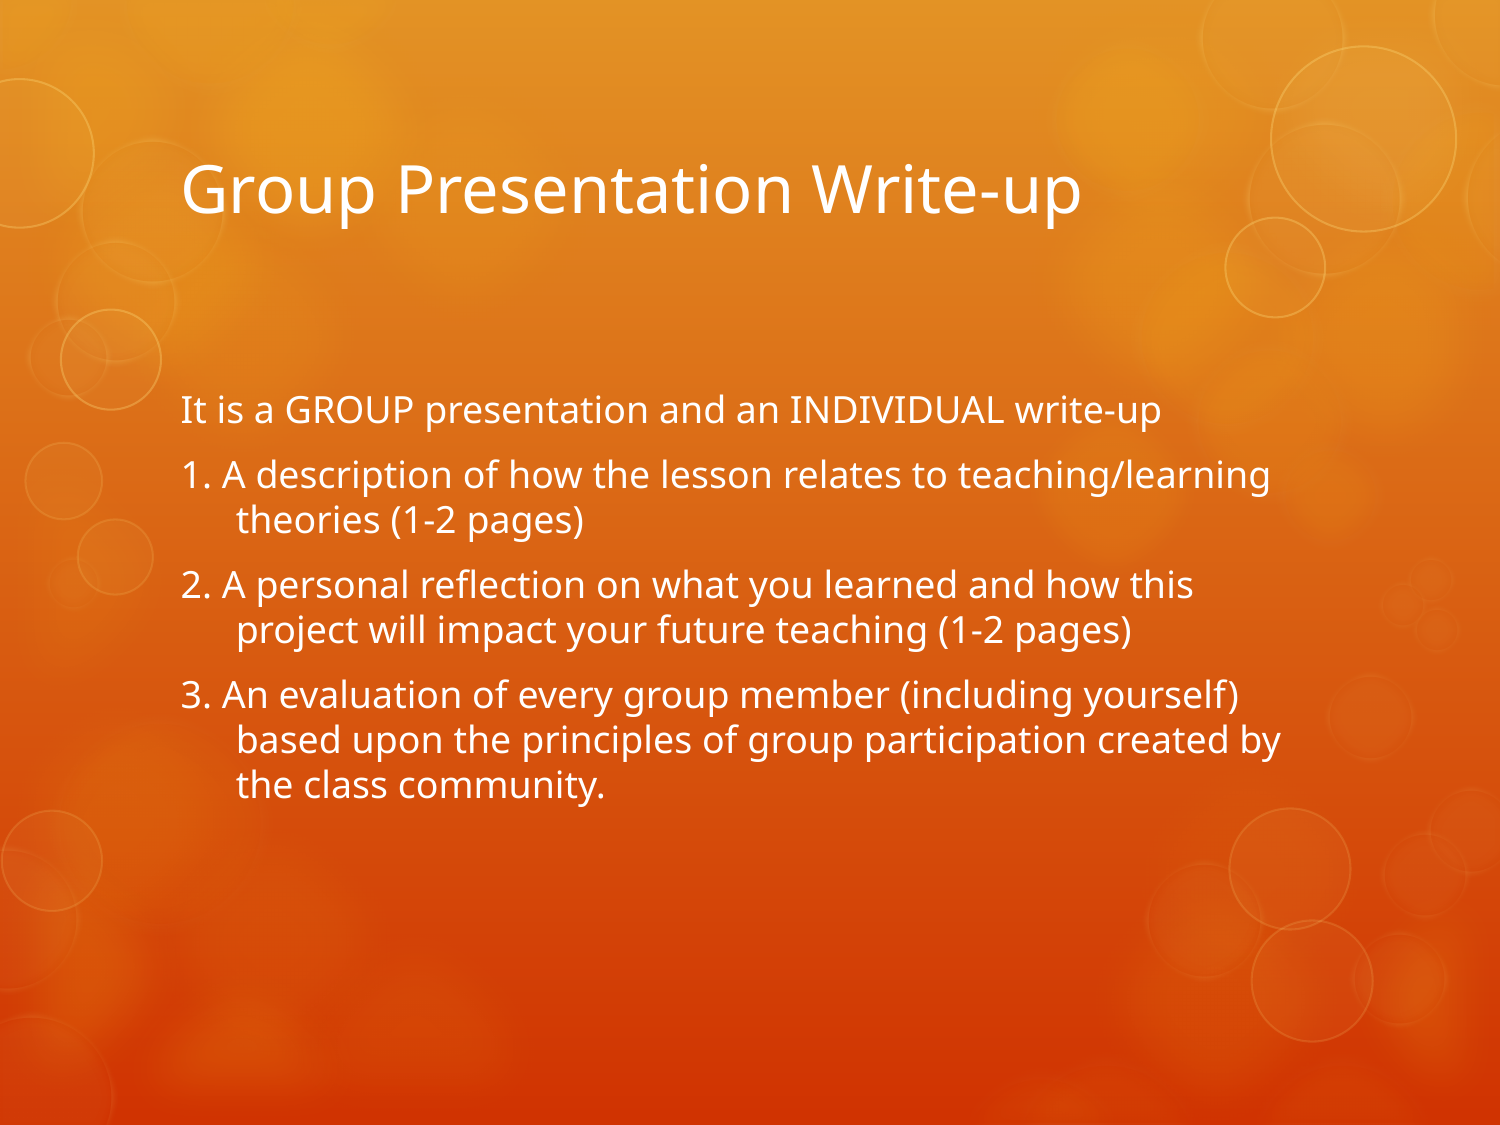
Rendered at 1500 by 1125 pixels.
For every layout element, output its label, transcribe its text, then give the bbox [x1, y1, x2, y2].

list It is a GROUP presentation and an INDIVIDUAL write-up 1. A description of how the lesson relates to teaching/learning theories (1-2 pages) 2. A personal reflection on what you learned and how this project will impact your future teaching (1-2 pages) 3. An evaluation of every group member (including yourself) based upon the principles of group participation created by the class community. [165, 296, 1335, 962]
title Group Presentation Write-up [165, 110, 1335, 263]
